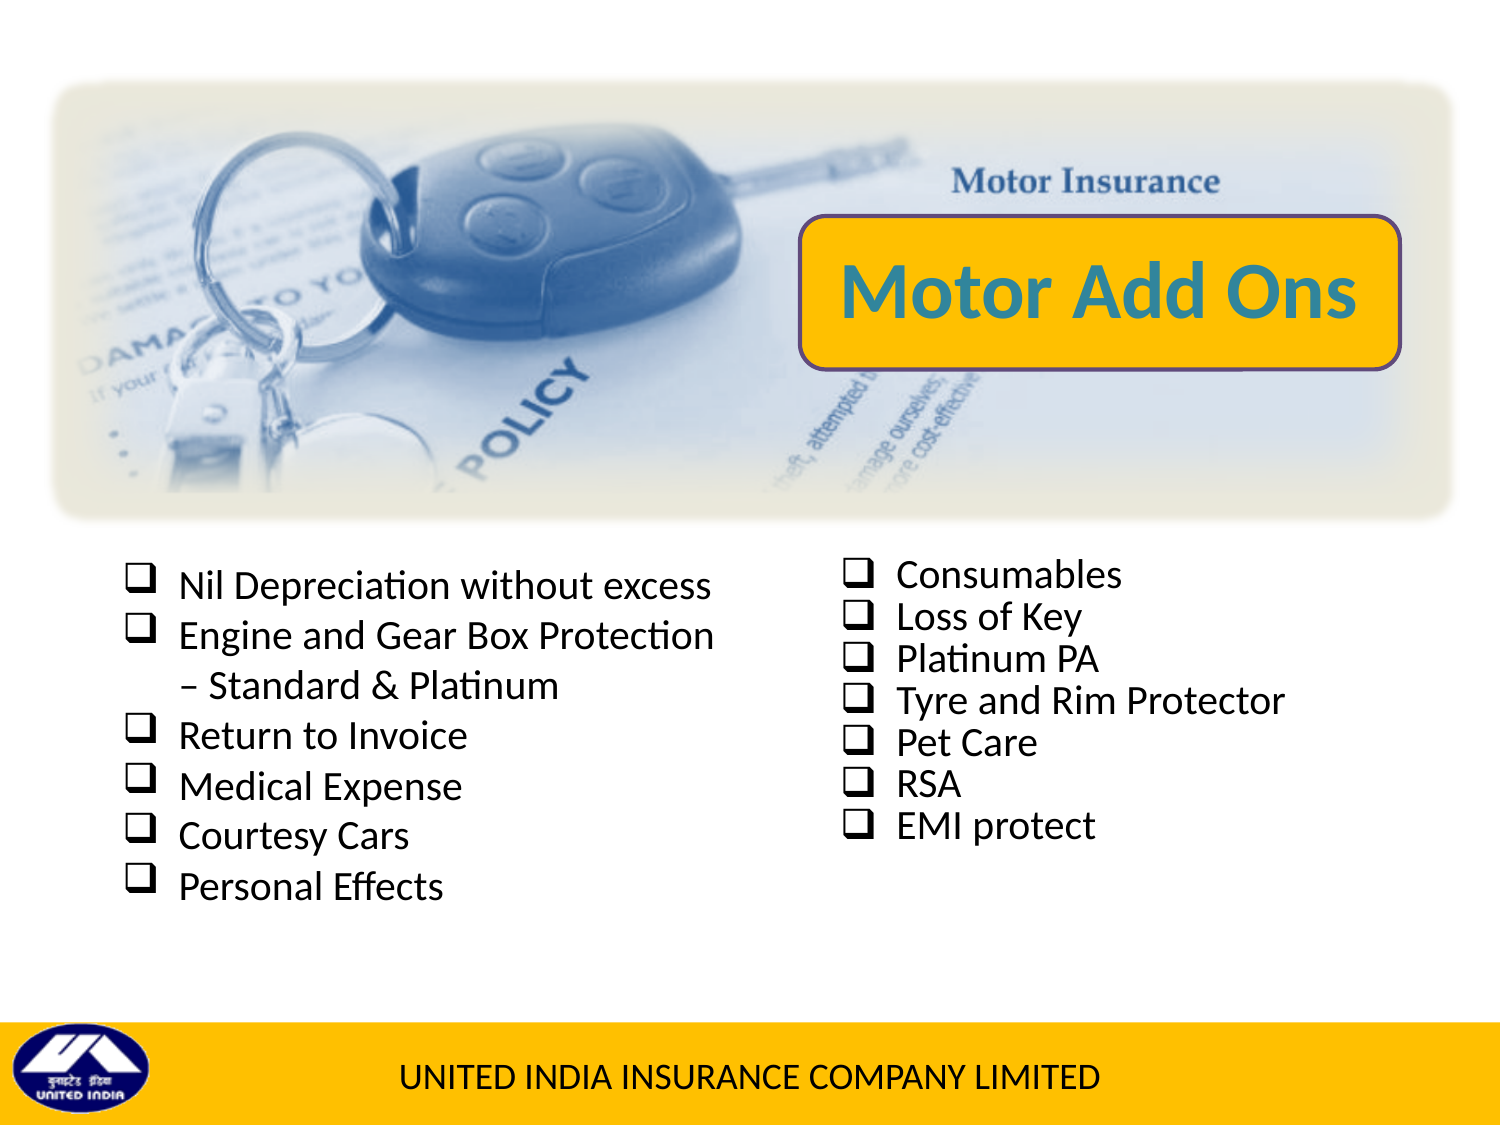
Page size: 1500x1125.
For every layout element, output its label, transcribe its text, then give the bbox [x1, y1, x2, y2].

text_box UNITED INDIA INSURANCE COMPANY LIMITED [0, 1022, 1500, 1125]
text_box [799, 194, 1401, 370]
picture [57, 87, 1446, 513]
table_header Consumables Loss of Key Platinum PA Tyre and Rim Protector Pet Care RSA EMI protect [826, 551, 1424, 958]
picture [11, 1022, 153, 1114]
text_box Nil Depreciation without excess Engine and Gear Box Protection – Standard & Platinum Return to Invoice Medical Expense Courtesy Cars Personal Effects [105, 549, 753, 955]
